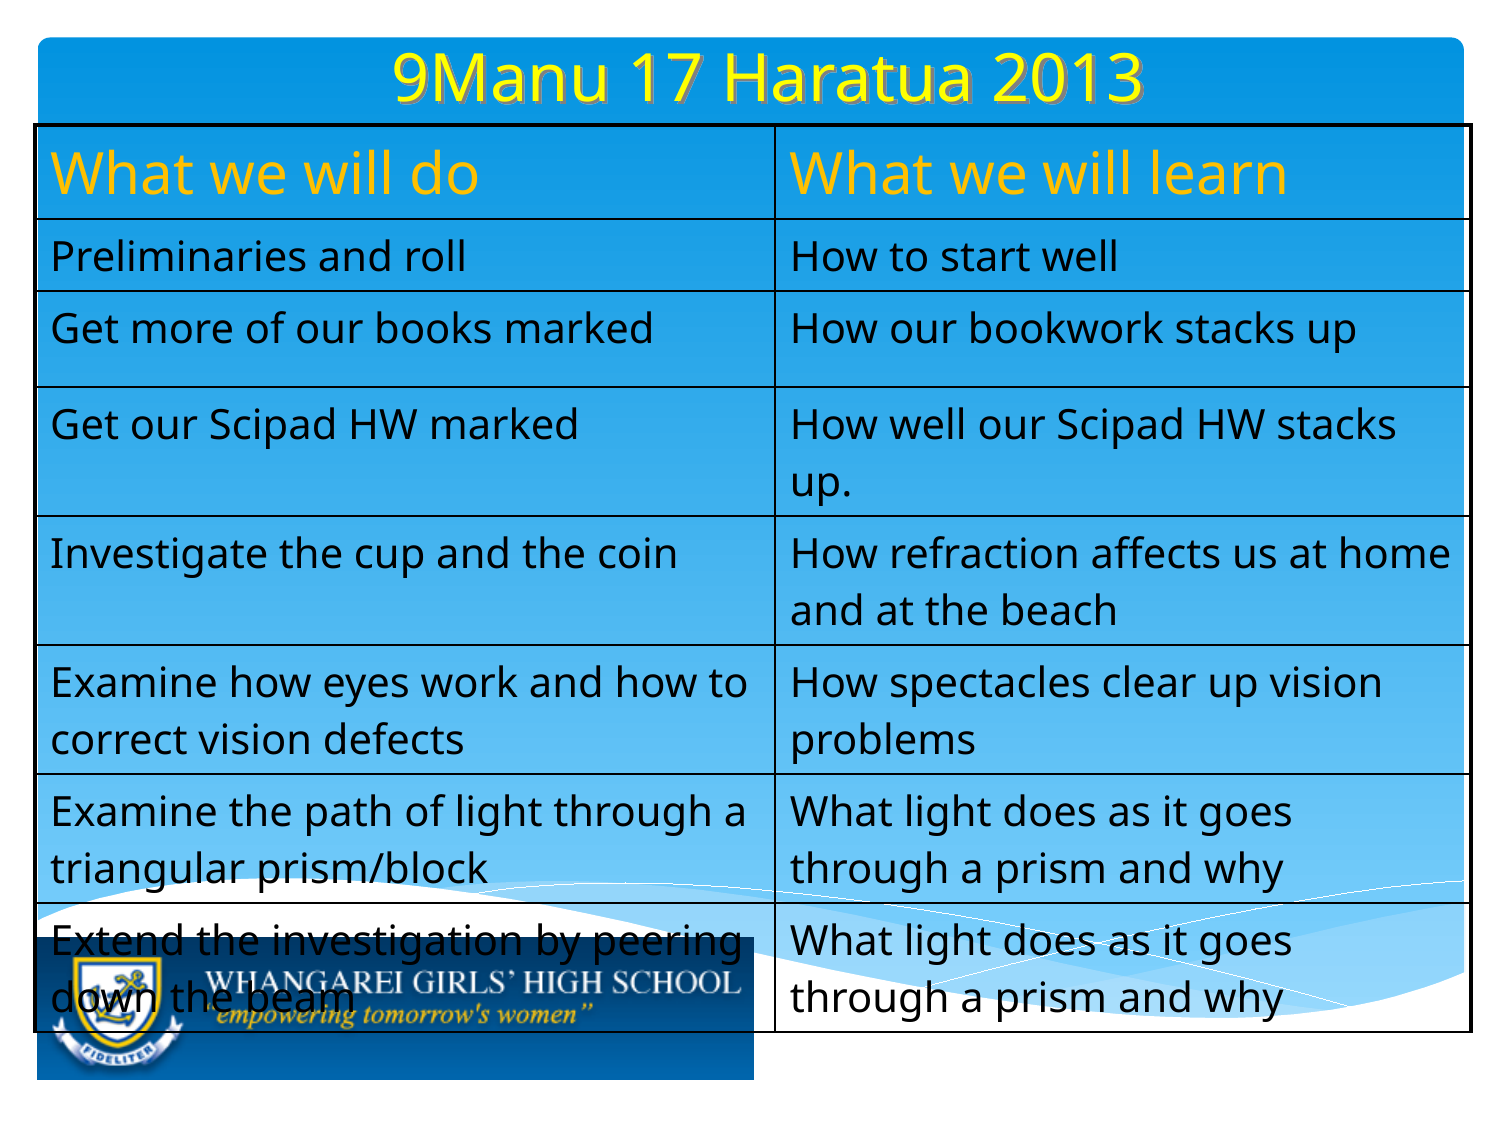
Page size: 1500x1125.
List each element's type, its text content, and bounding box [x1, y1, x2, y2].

table_cell Preliminaries and roll [37, 220, 774, 290]
table_cell Get our Scipad HW marked [37, 388, 774, 515]
table_cell How our bookwork stacks up [776, 292, 1469, 386]
table_cell Extend the investigation by peering down the beam [37, 904, 774, 1031]
table_cell How to start well [776, 220, 1469, 290]
table_header What we will learn [776, 127, 1469, 218]
table_cell What light does as it goes through a prism and why [776, 904, 1469, 1031]
table_cell How refraction affects us at home and at the beach [776, 517, 1469, 644]
picture [37, 937, 754, 1080]
table_cell How spectacles clear up vision problems [776, 646, 1469, 773]
text_box 9Manu 17 Haratua 2013 [162, 24, 1375, 123]
table_cell Investigate the cup and the coin [37, 517, 774, 644]
table_cell How well our Scipad HW stacks up. [776, 388, 1469, 515]
table_cell Examine how eyes work and how to correct vision defects [37, 646, 774, 773]
table_cell Get more of our books marked [37, 292, 774, 386]
table_cell What light does as it goes through a prism and why [776, 775, 1469, 902]
table_cell Examine the path of light through a triangular prism/block [37, 775, 774, 902]
table_header What we will do [37, 127, 774, 218]
